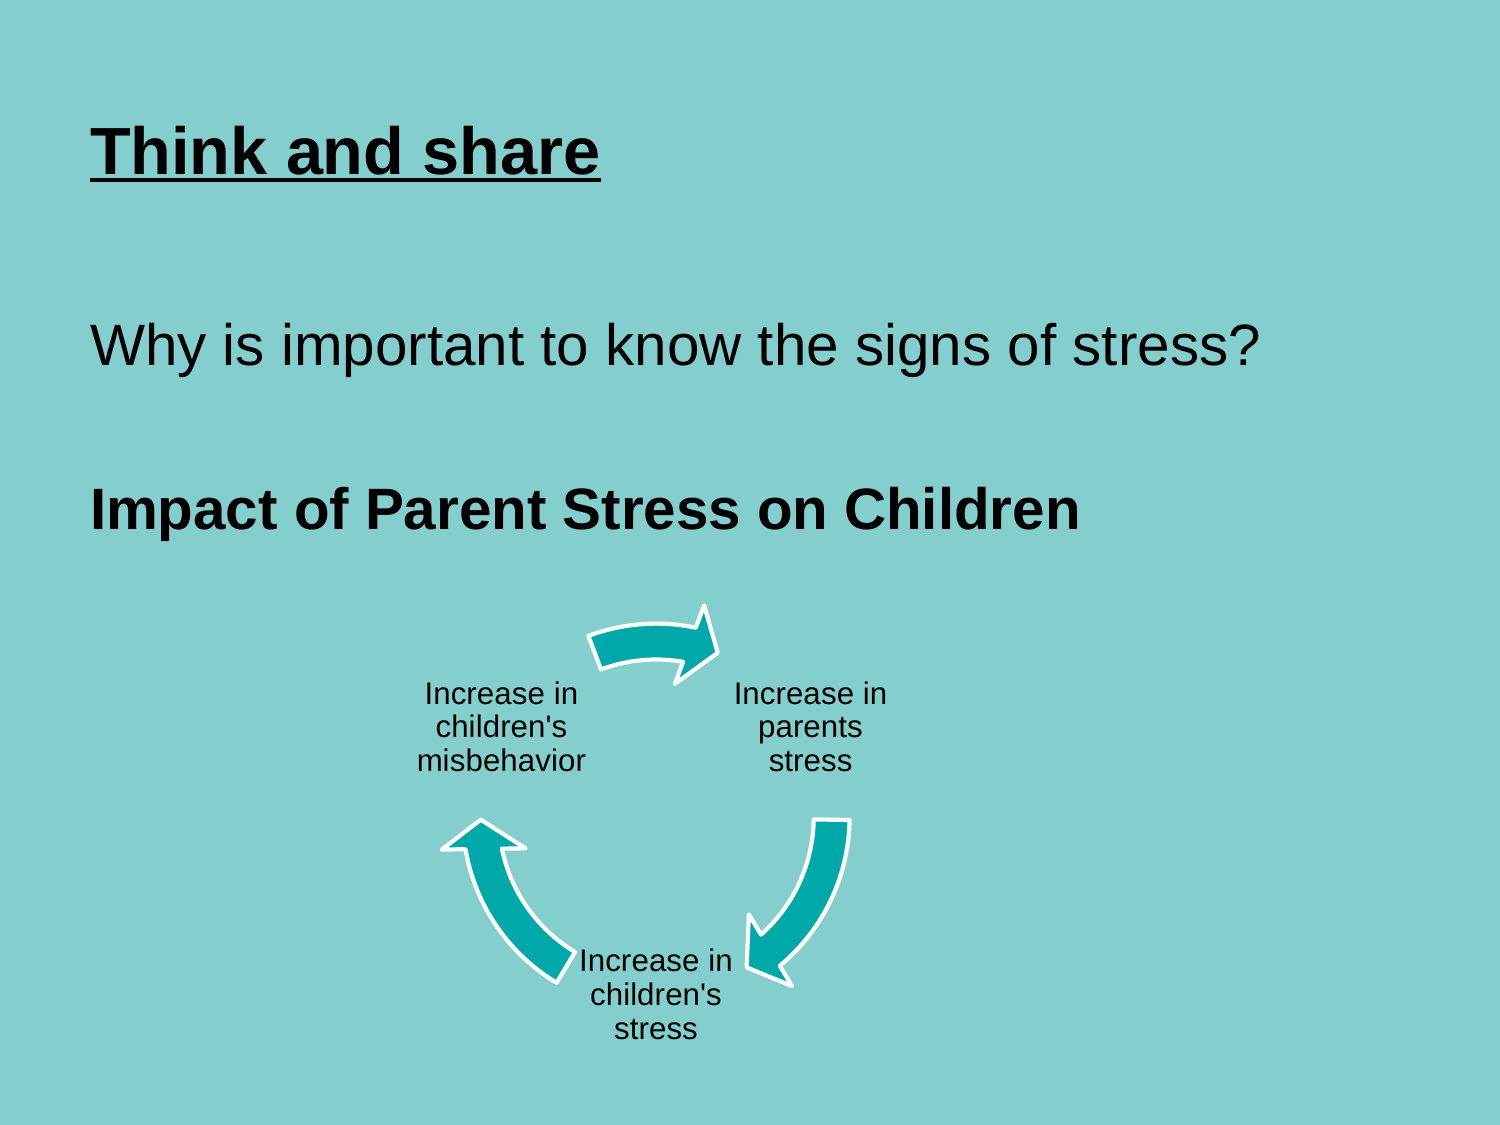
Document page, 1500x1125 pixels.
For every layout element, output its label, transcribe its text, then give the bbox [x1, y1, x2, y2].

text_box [74, 599, 1238, 1088]
list Why is important to know the signs of stress? Impact of Parent Stress on Children [75, 300, 1438, 600]
title Think and share [75, 99, 1438, 300]
